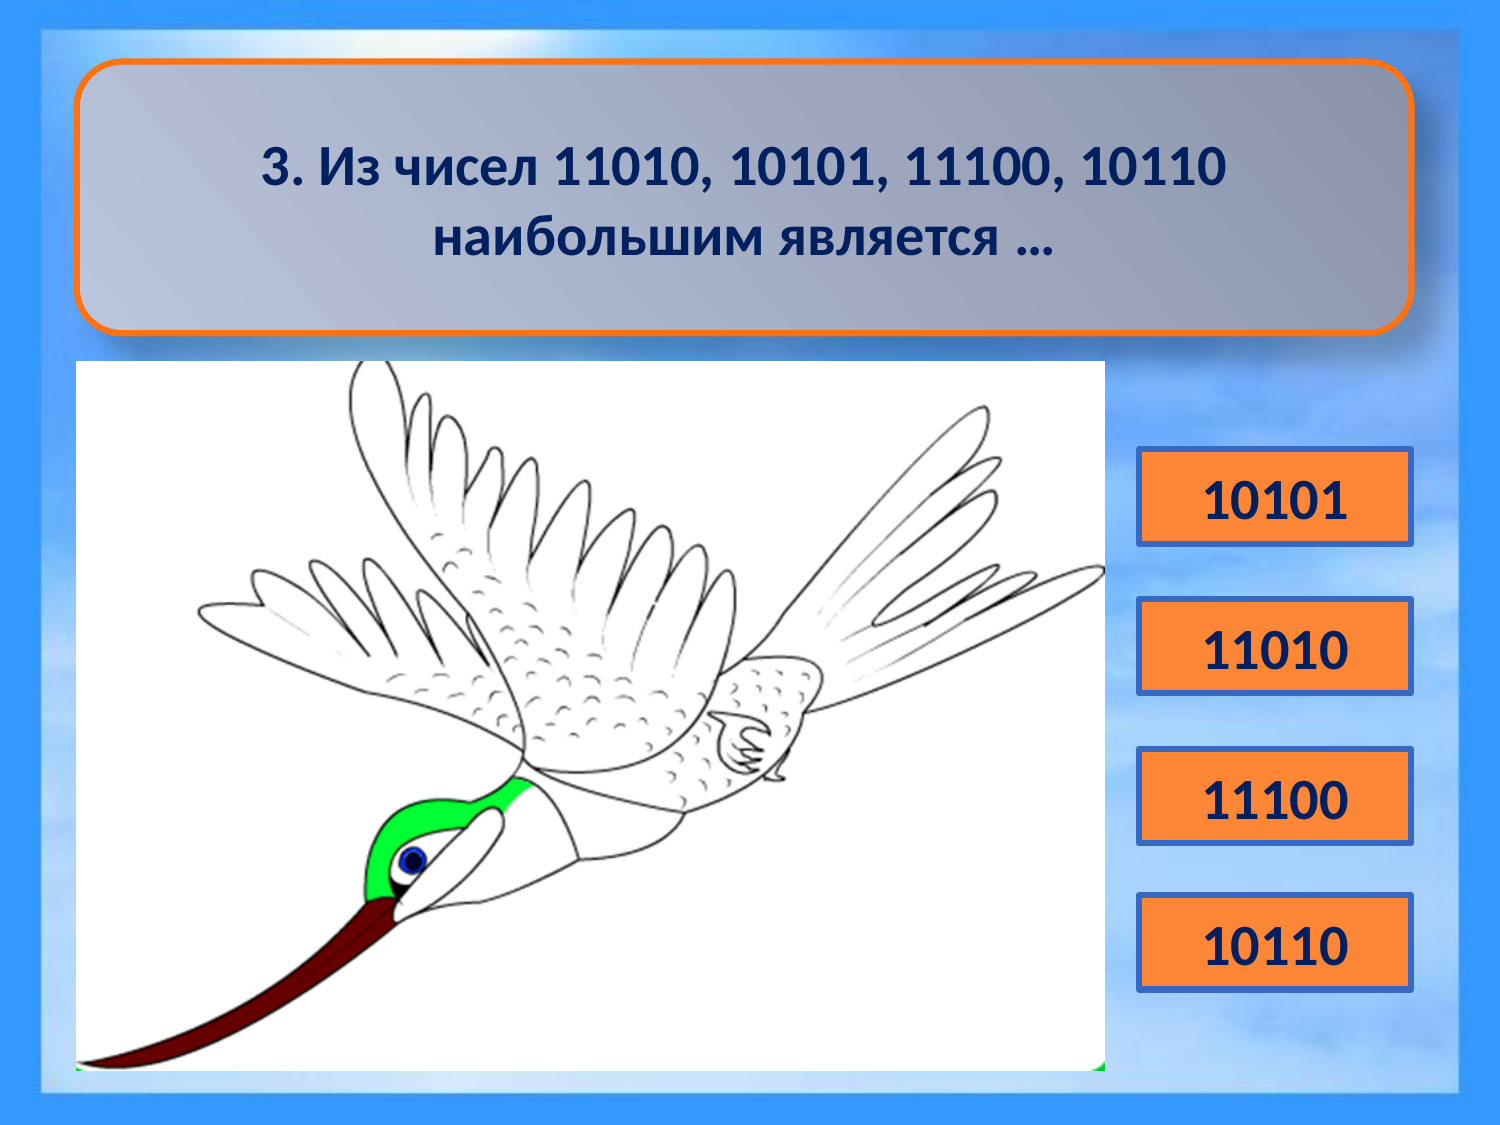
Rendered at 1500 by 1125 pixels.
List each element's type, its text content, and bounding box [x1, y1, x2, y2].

text_box 11100 [1149, 747, 1413, 845]
text_box 10110 [1149, 893, 1413, 992]
text_box 3. Из чисел 11010, 10101, 11100, 10110 наибольшим является … [75, 60, 1413, 335]
text_box 11010 [1149, 597, 1413, 695]
text_box 10101 [1149, 447, 1413, 546]
picture [0, 0, 1500, 1125]
